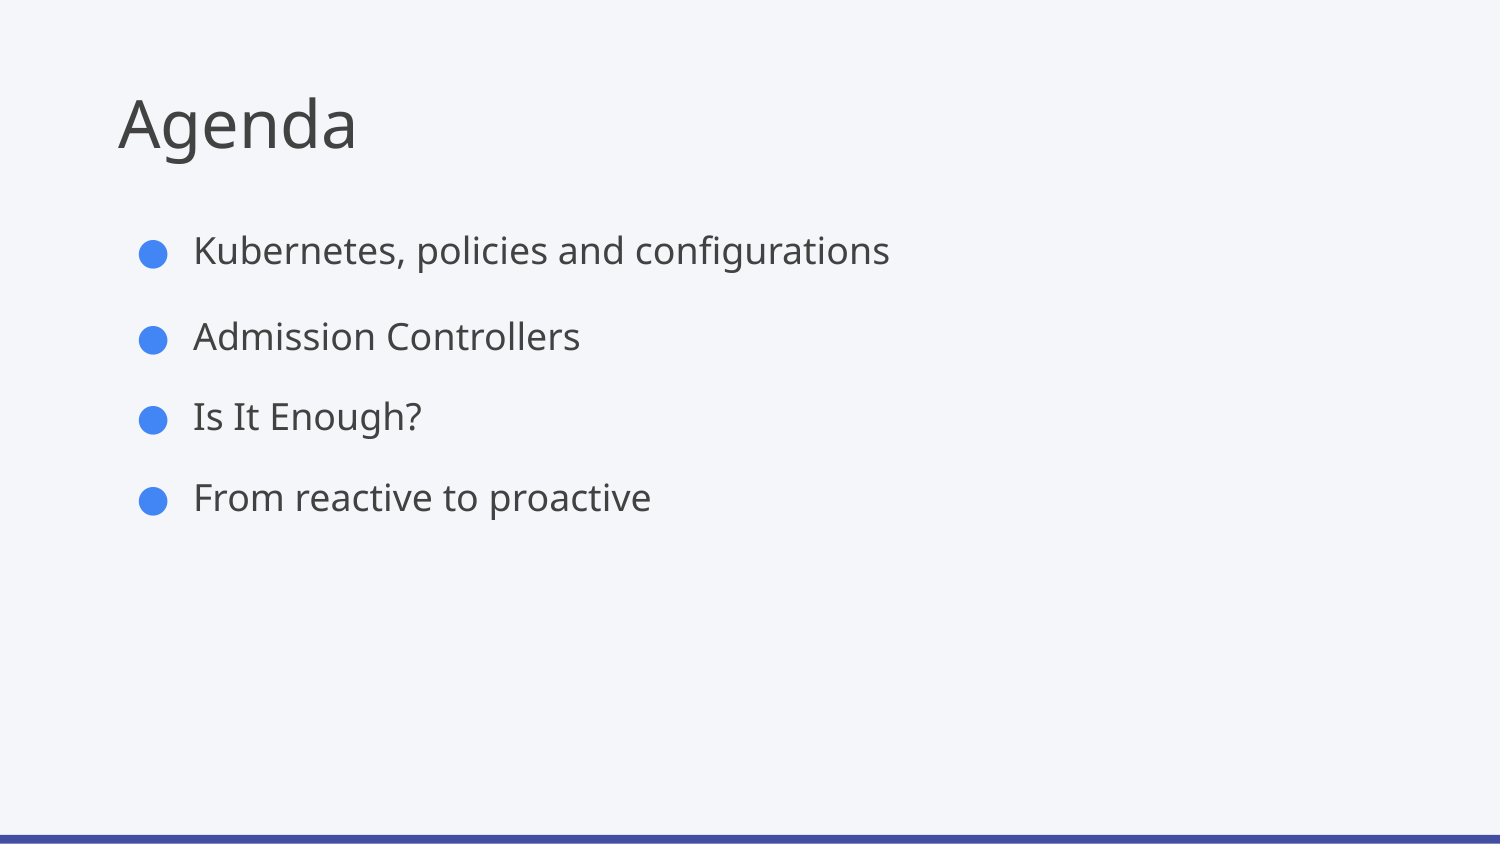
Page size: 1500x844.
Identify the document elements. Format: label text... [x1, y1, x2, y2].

list Kubernetes, policies and configurations Admission Controllers Is It Enough? From reactive to proactive [103, 224, 1397, 760]
title Agenda [103, 44, 1397, 208]
